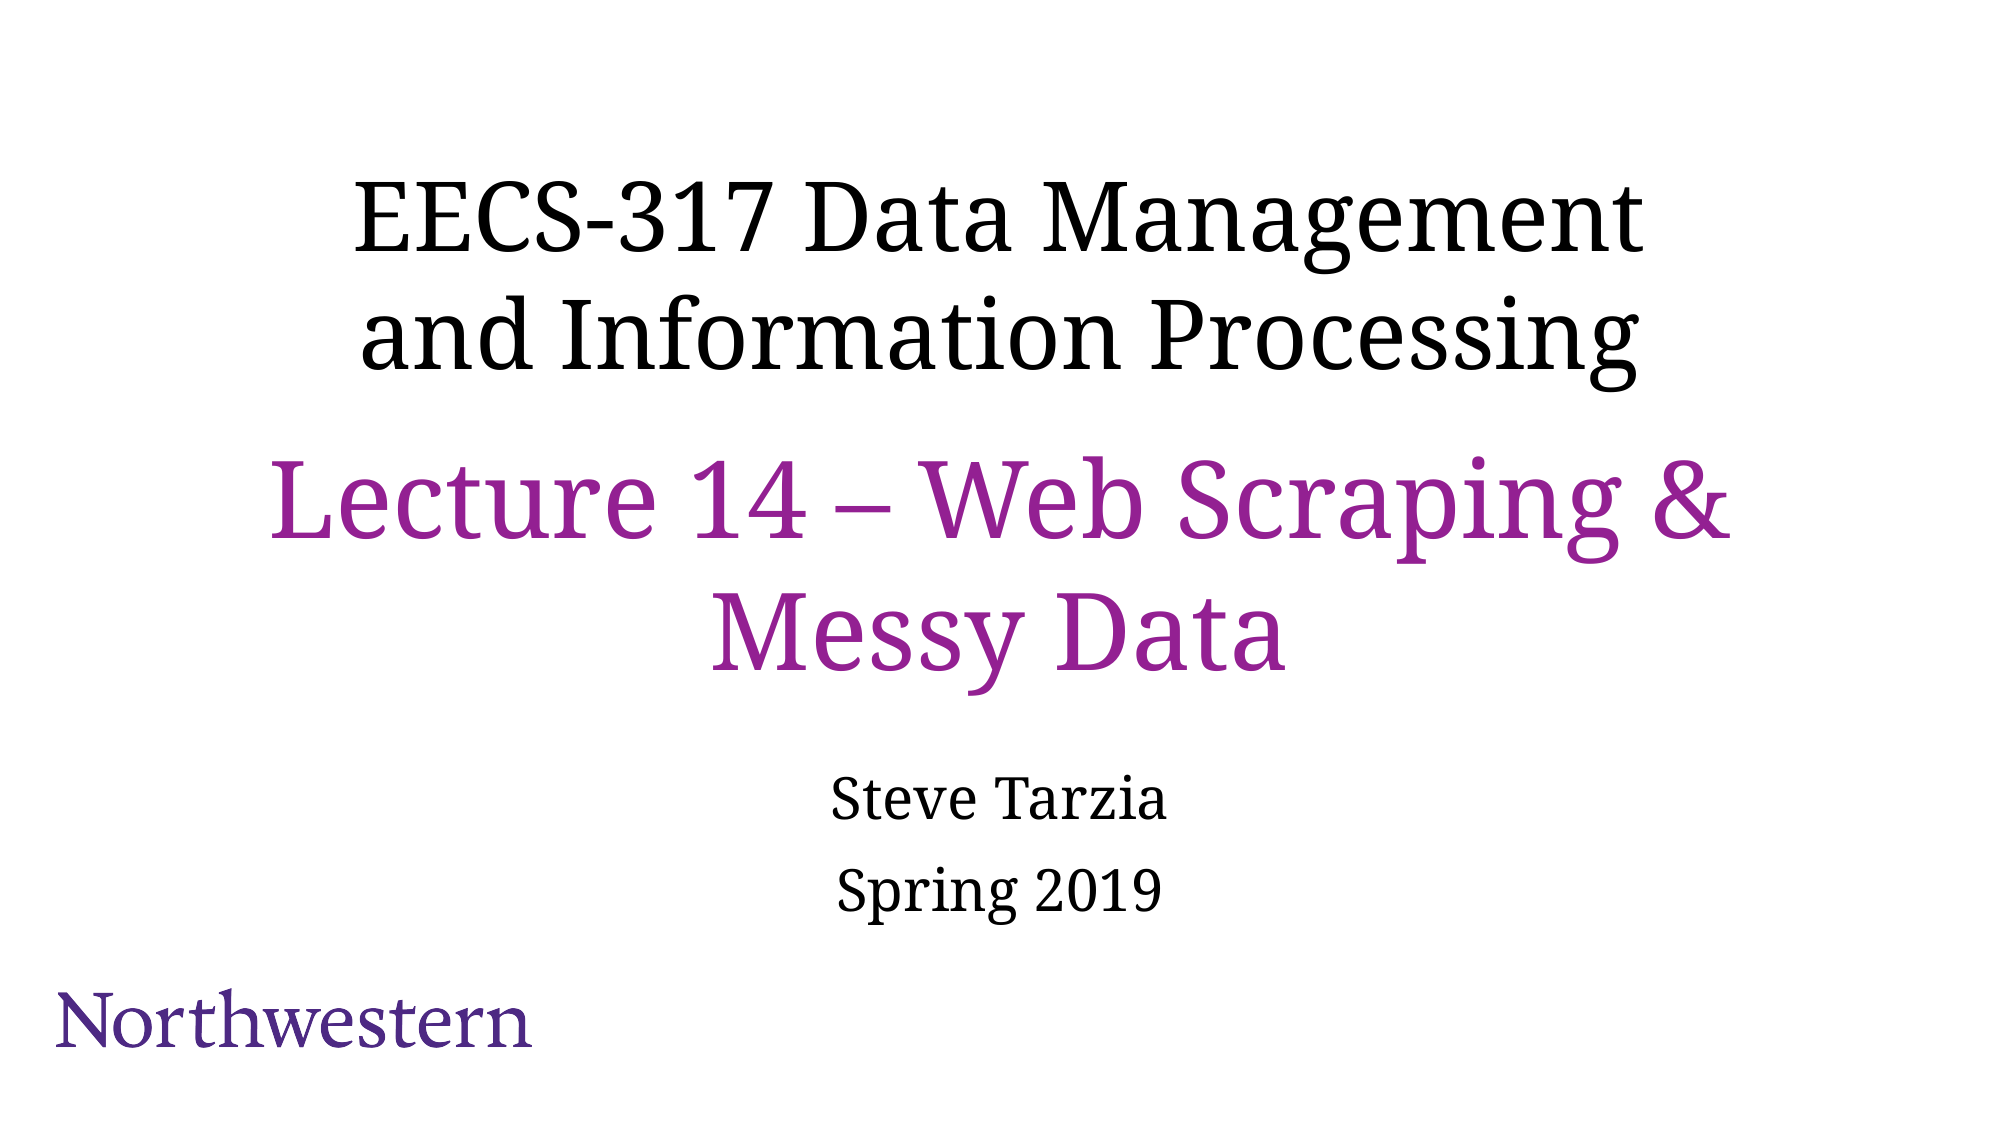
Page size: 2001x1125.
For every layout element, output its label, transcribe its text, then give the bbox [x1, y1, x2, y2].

subtitle Steve Tarzia Spring 2019 [249, 755, 1750, 942]
picture [56, 988, 532, 1049]
title EECS-317 Data Management and Information Processing Lecture 14 – Web Scraping & Messy Data [249, 144, 1750, 709]
